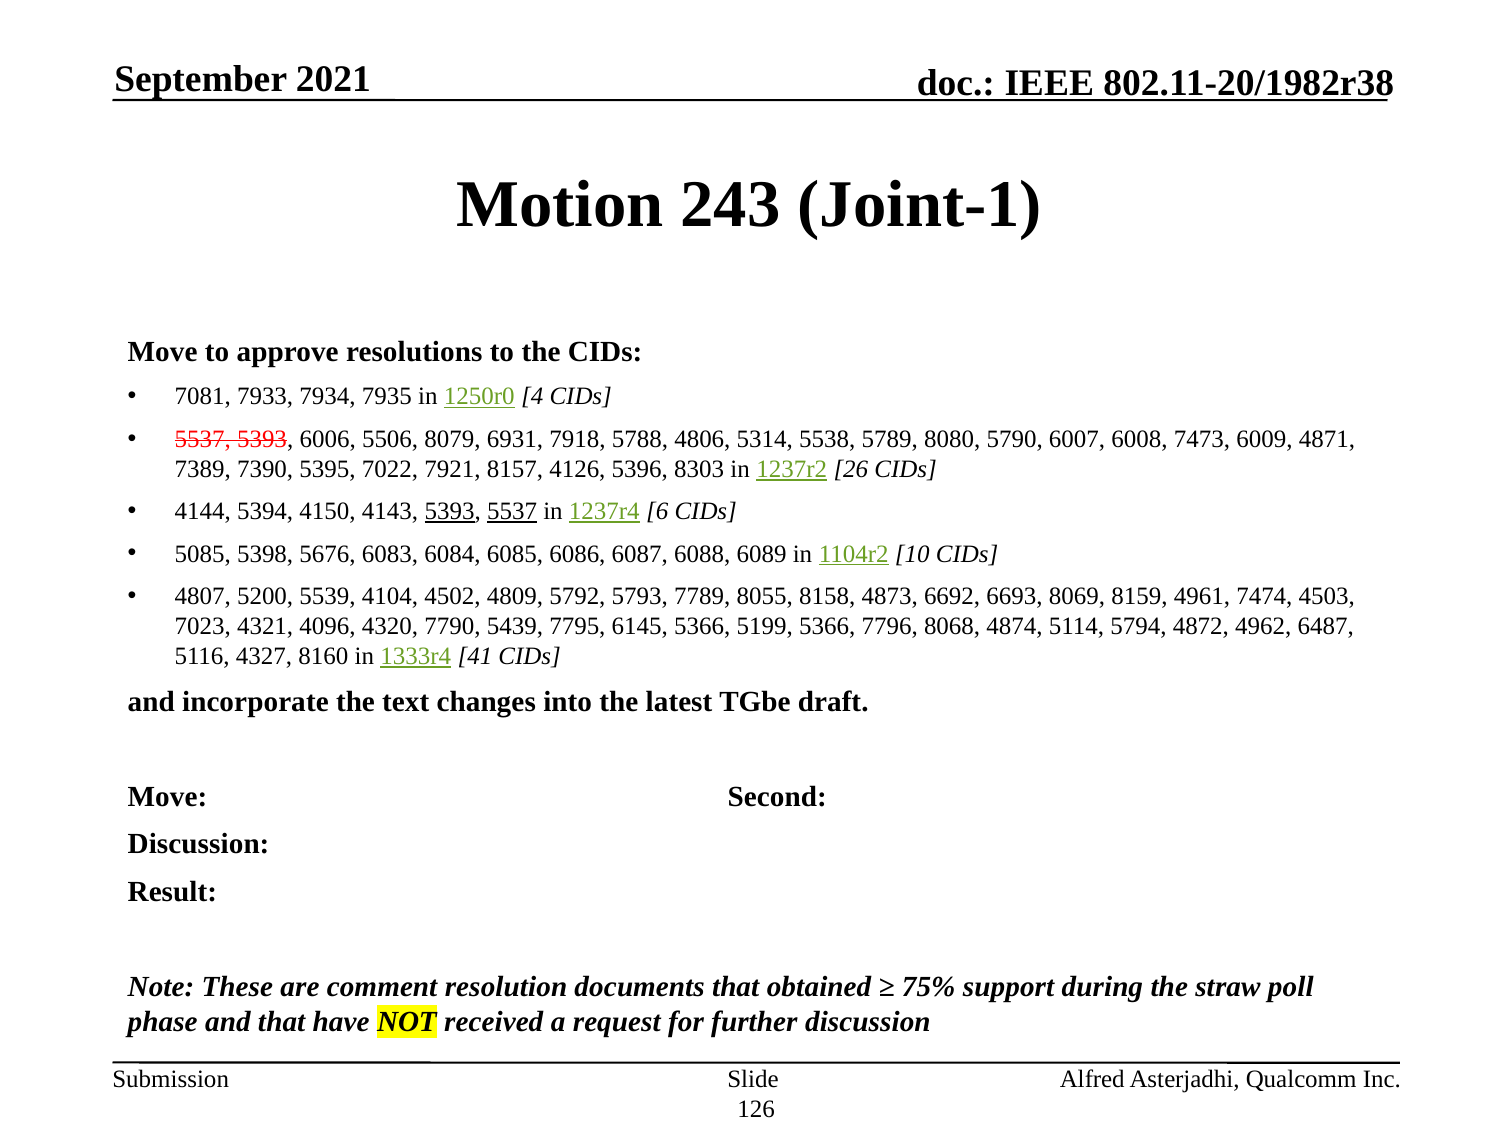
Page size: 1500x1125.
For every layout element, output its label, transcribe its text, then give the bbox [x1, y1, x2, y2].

list Move to approve resolutions to the CIDs: 7081, 7933, 7934, 7935 in 1250r0 [4 CIDs] 5537, 5393, 6006, 5506, 8079, 6931, 7918, 5788, 4806, 5314, 5538, 5789, 8080, 5790, 6007, 6008, 7473, 6009, 4871, 7389, 7390, 5395, 7022, 7921, 8157, 4126, 5396, 8303 in 1237r2 [26 CIDs] 4144, 5394, 4150, 4143, 5393, 5537 in 1237r4 [6 CIDs] 5085, 5398, 5676, 6083, 6084, 6085, 6086, 6087, 6088, 6089 in 1104r2 [10 CIDs] 4807, 5200, 5539, 4104, 4502, 4809, 5792, 5793, 7789, 8055, 8158, 4873, 6692, 6693, 8069, 8159, 4961, 7474, 4503, 7023, 4321, 4096, 4320, 7790, 5439, 7795, 6145, 5366, 5199, 5366, 7796, 8068, 4874, 5114, 5794, 4872, 4962, 6487, 5116, 4327, 8160 in 1333r4 [41 CIDs] and incorporate the text changes into the latest TGbe draft. Move: Second: Discussion: Result: Note: These are comment resolution documents that obtained ≥ 75% support during the straw poll phase and that have NOT received a request for further discussion [112, 324, 1388, 1063]
footer Alfred Asterjadhi, Qualcomm Inc. [878, 1061, 1402, 1093]
title Motion 243 (Joint-1) [112, 112, 1388, 288]
slide_number Slide 126 [712, 1061, 800, 1123]
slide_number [114, 54, 423, 100]
